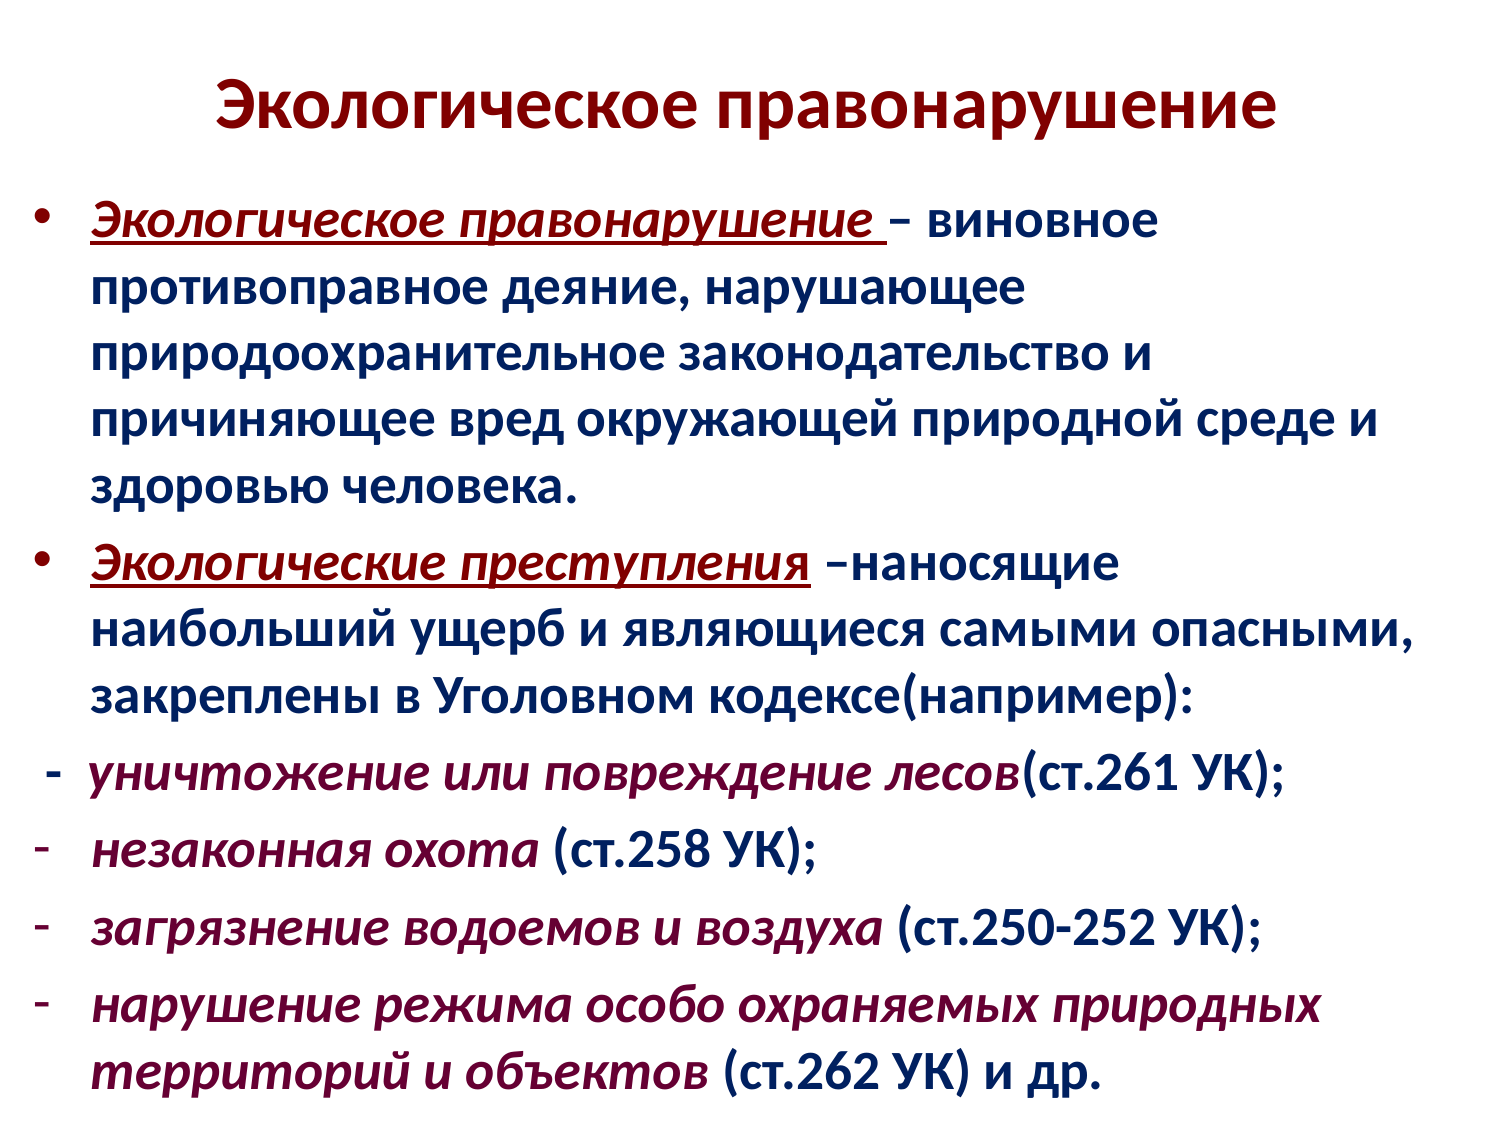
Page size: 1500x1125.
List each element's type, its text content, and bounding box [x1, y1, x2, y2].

title Экологическое правонарушение [159, 54, 1335, 143]
list Экологическое правонарушение – виновное противоправное деяние, нарушающее природоохранительное законодательство и причиняющее вред окружающей природной среде и здоровью человека. Экологические преступления –наносящие наибольший ущерб и являющиеся самыми опасными, закреплены в Уголовном кодексе(например): - уничтожение или повреждение лесов(ст.261 УК); незаконная охота (ст.258 УК); загрязнение водоемов и воздуха (ст.250-252 УК); нарушение режима особо охраняемых природных территорий и объектов (ст.262 УК) и др. [17, 174, 1450, 1125]
